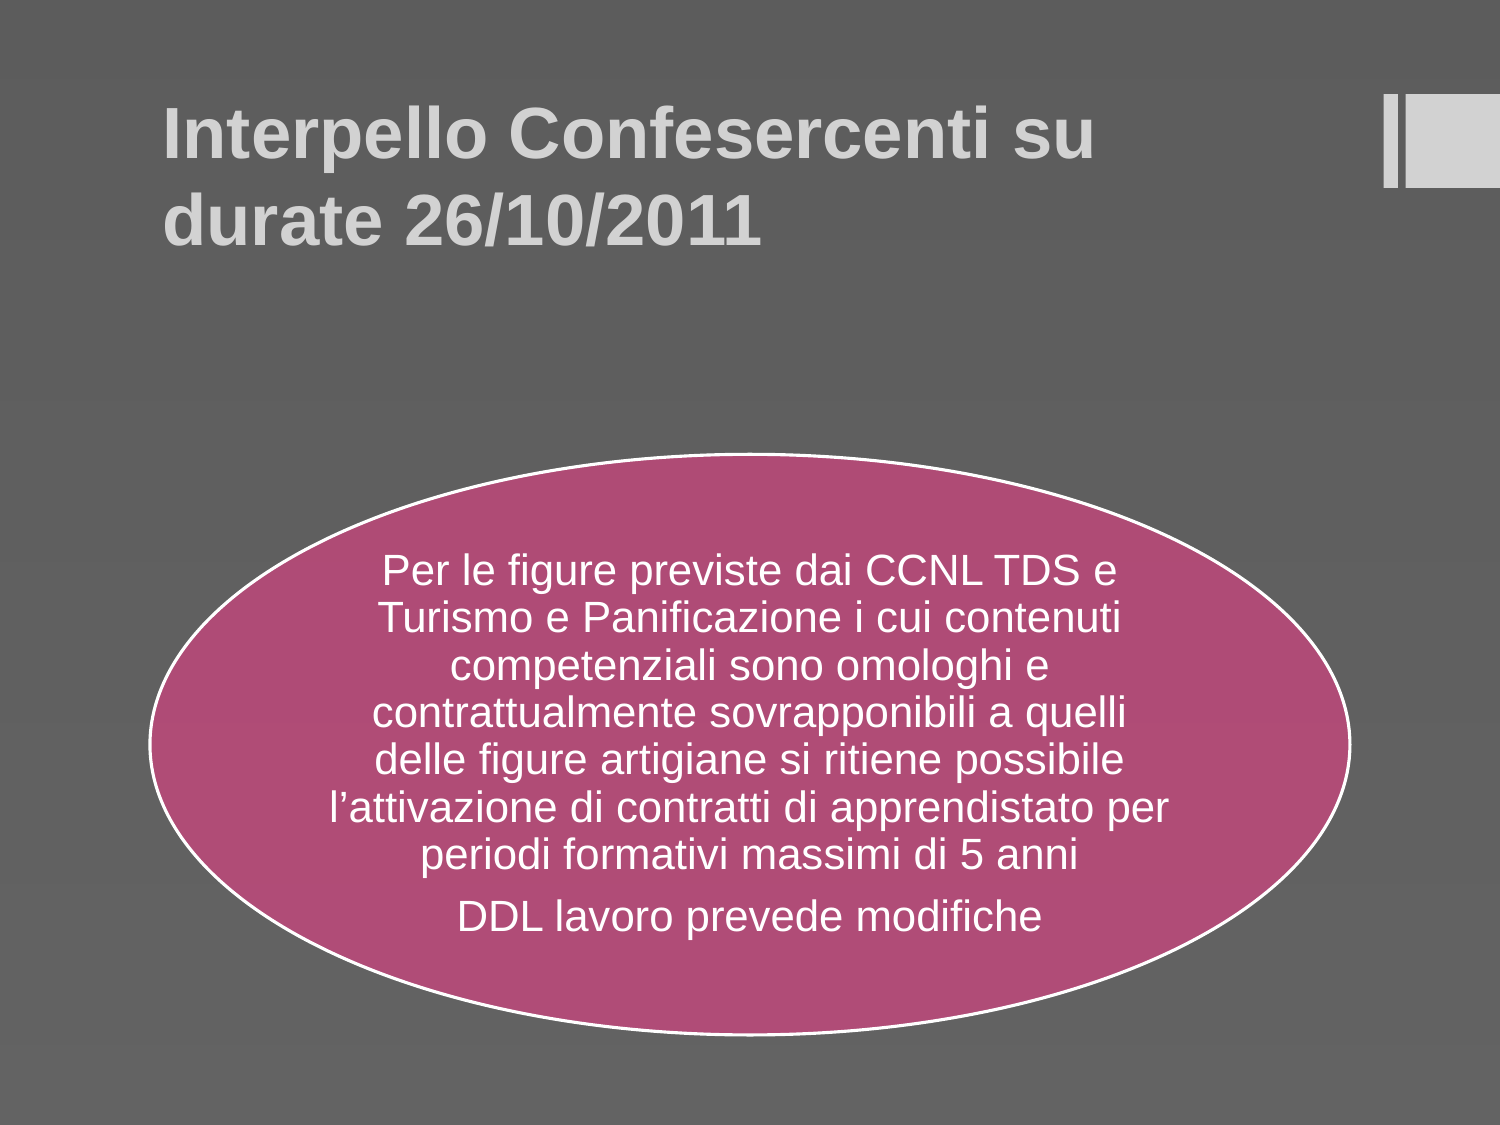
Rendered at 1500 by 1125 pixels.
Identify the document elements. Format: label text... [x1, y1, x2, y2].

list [149, 453, 1351, 1036]
title Interpello Confesercenti su durate 26/10/2011 [147, 78, 1348, 268]
